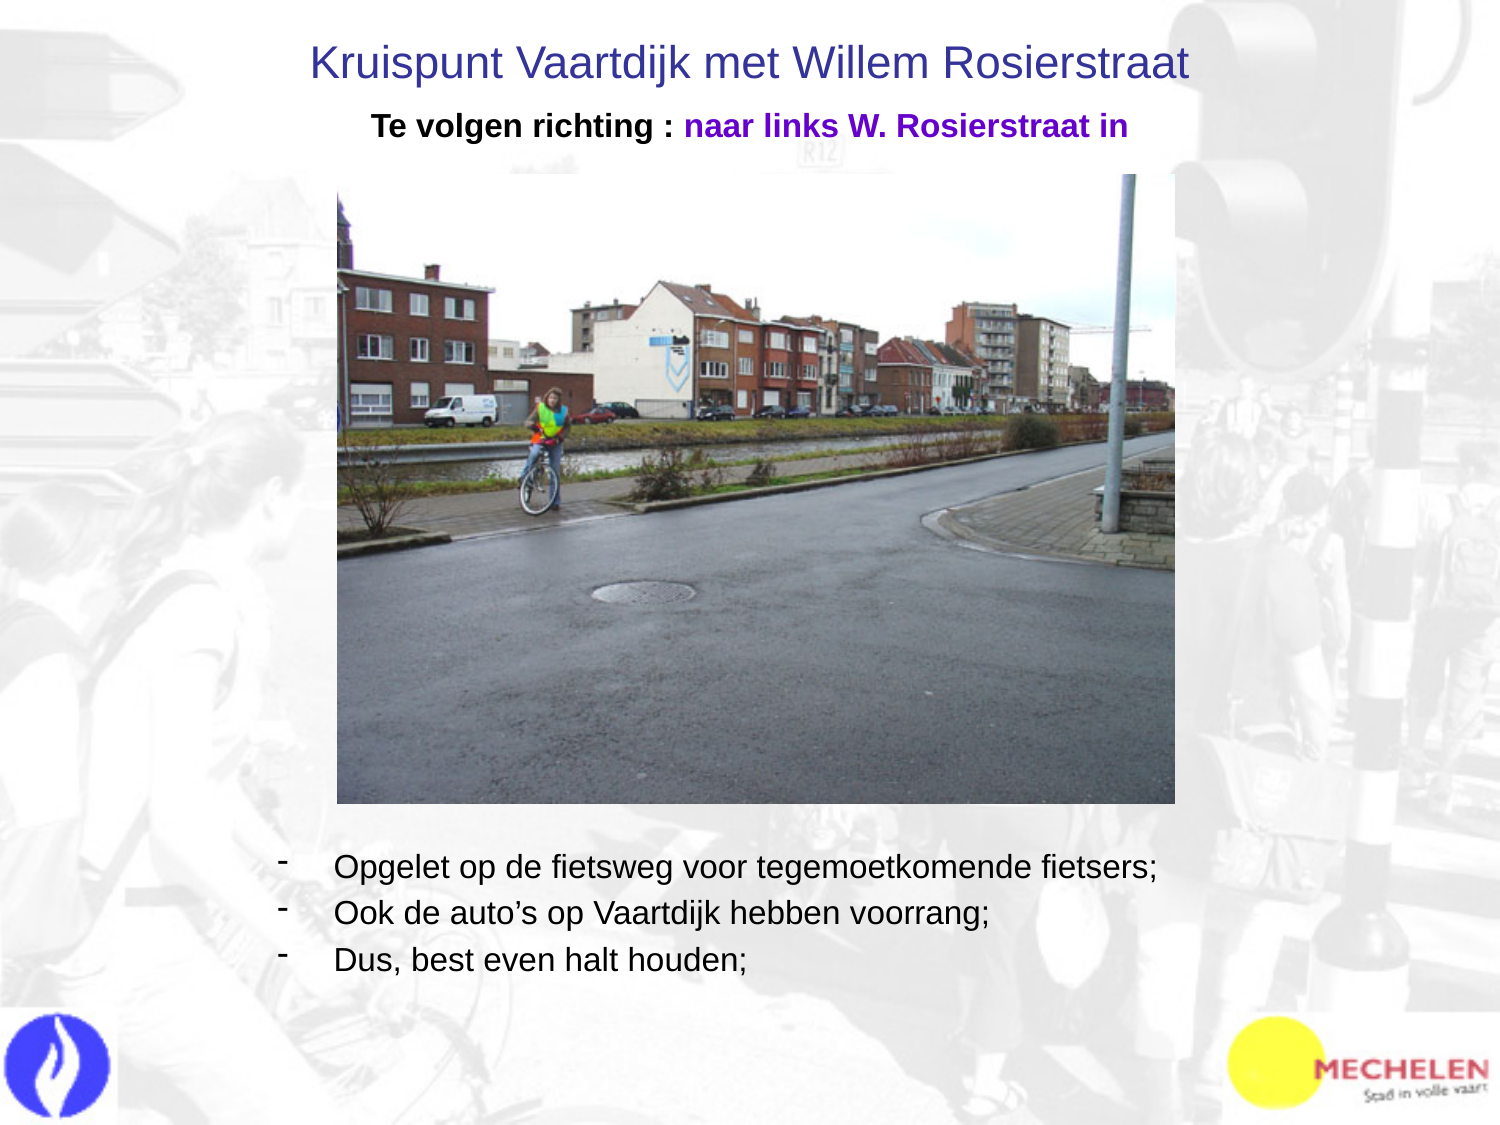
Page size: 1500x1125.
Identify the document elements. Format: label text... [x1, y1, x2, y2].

text_box Kruispunt Vaartdijk met Willem Rosierstraat Te volgen richting : naar links W. Rosierstraat in [237, 24, 1263, 152]
text_box Opgelet op de fietsweg voor tegemoetkomende fietsers; Ook de auto’s op Vaartdijk hebben voorrang; Dus, best even halt houden; [262, 837, 1313, 1000]
picture [0, 0, 1500, 1125]
